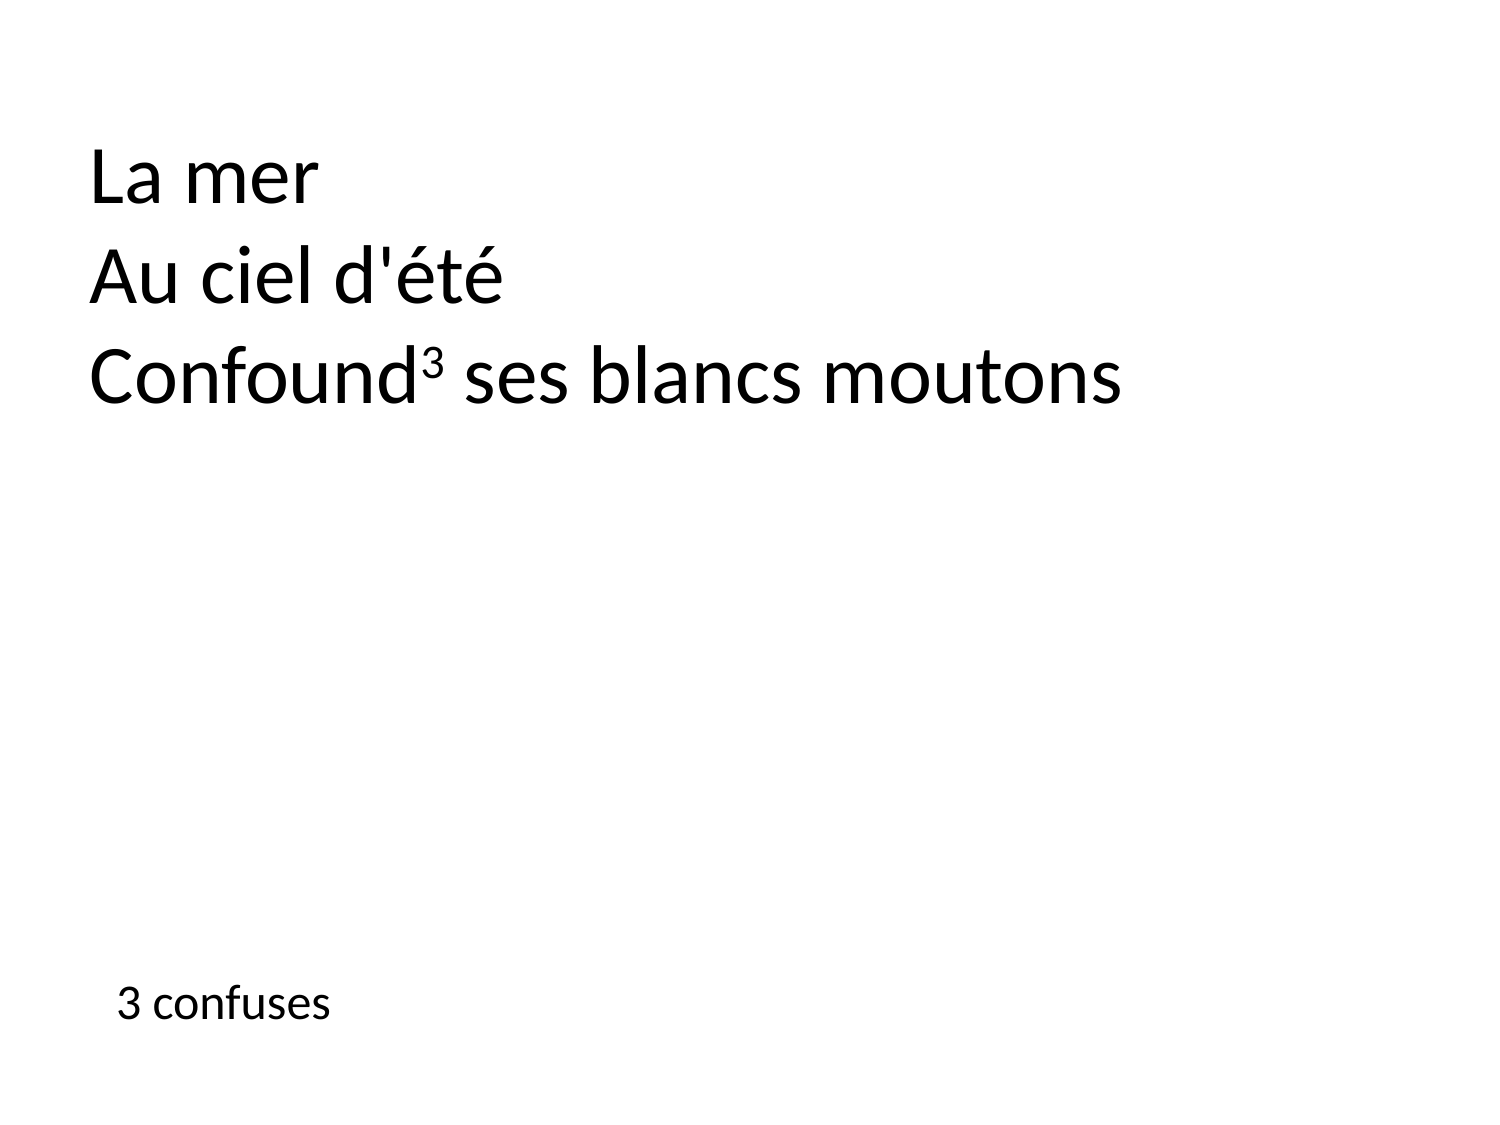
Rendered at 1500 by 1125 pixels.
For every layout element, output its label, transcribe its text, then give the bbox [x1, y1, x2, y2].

text_box La mer Au ciel d'été Confound3 ses blancs moutons [74, 112, 1350, 628]
text_box 3 confuses [101, 962, 347, 1038]
